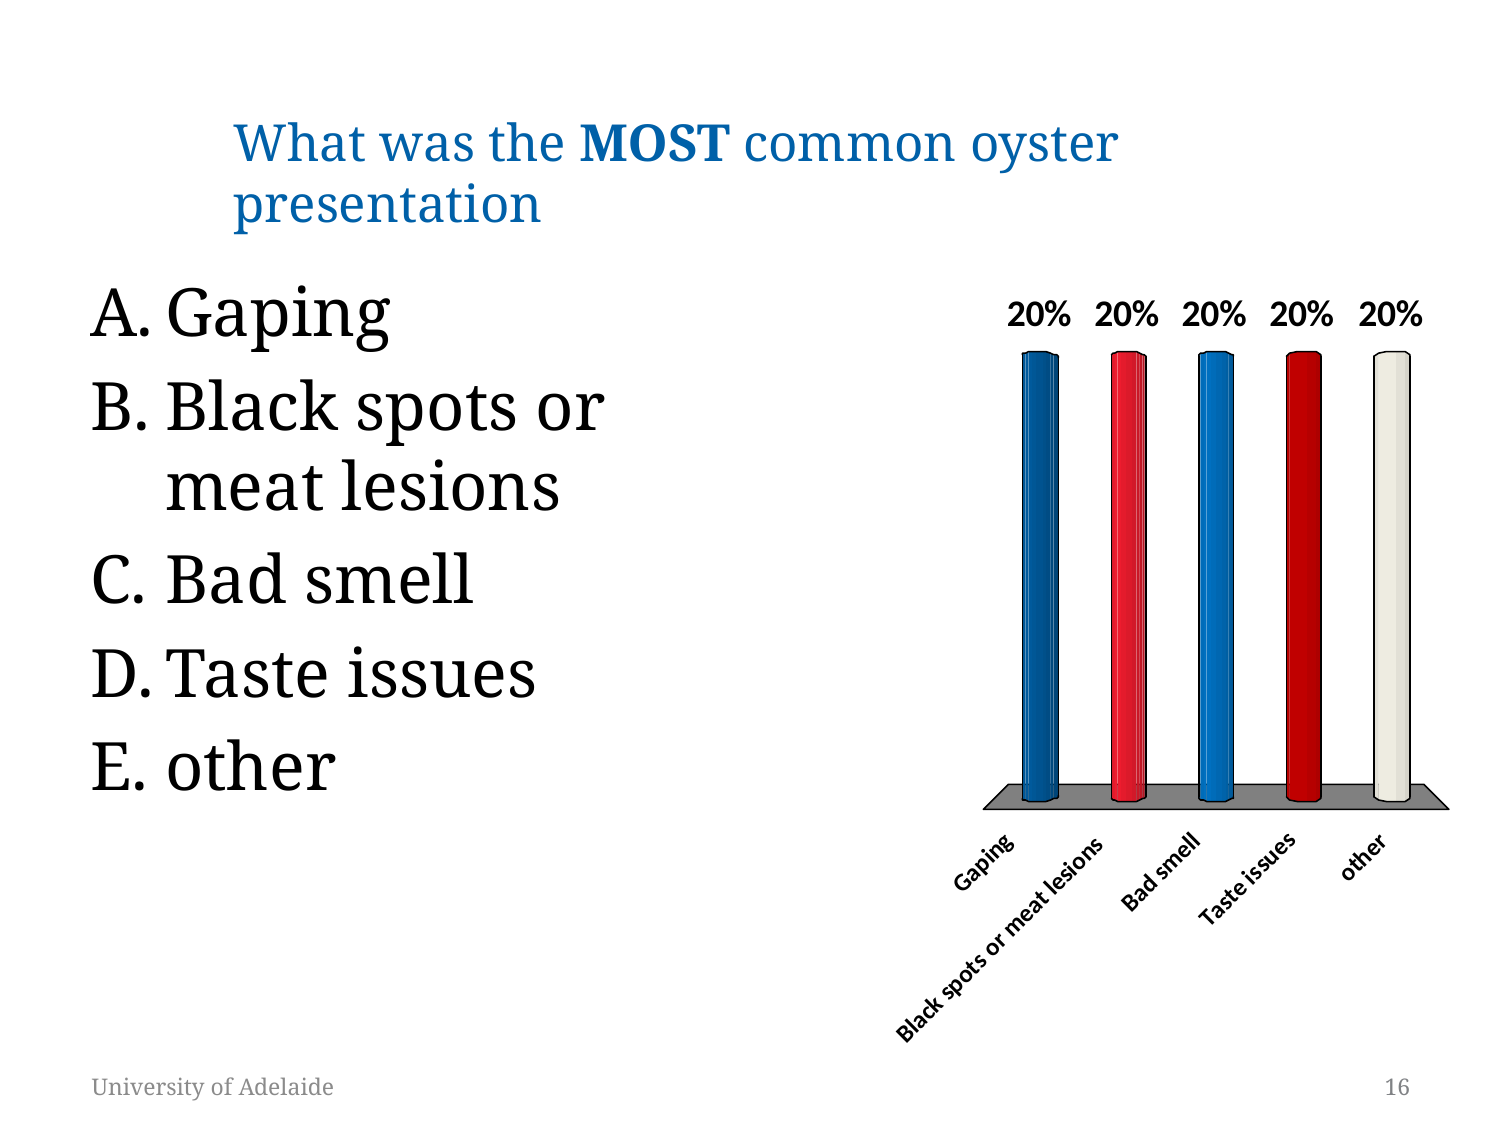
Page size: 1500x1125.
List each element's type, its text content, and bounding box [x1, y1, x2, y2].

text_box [739, 262, 1490, 1107]
title What was the MOST common oyster presentation [218, 101, 1236, 242]
list Gaping Black spots or meat lesions Bad smell Taste issues other [75, 262, 737, 1036]
footer University of Adelaide [76, 1057, 552, 1118]
